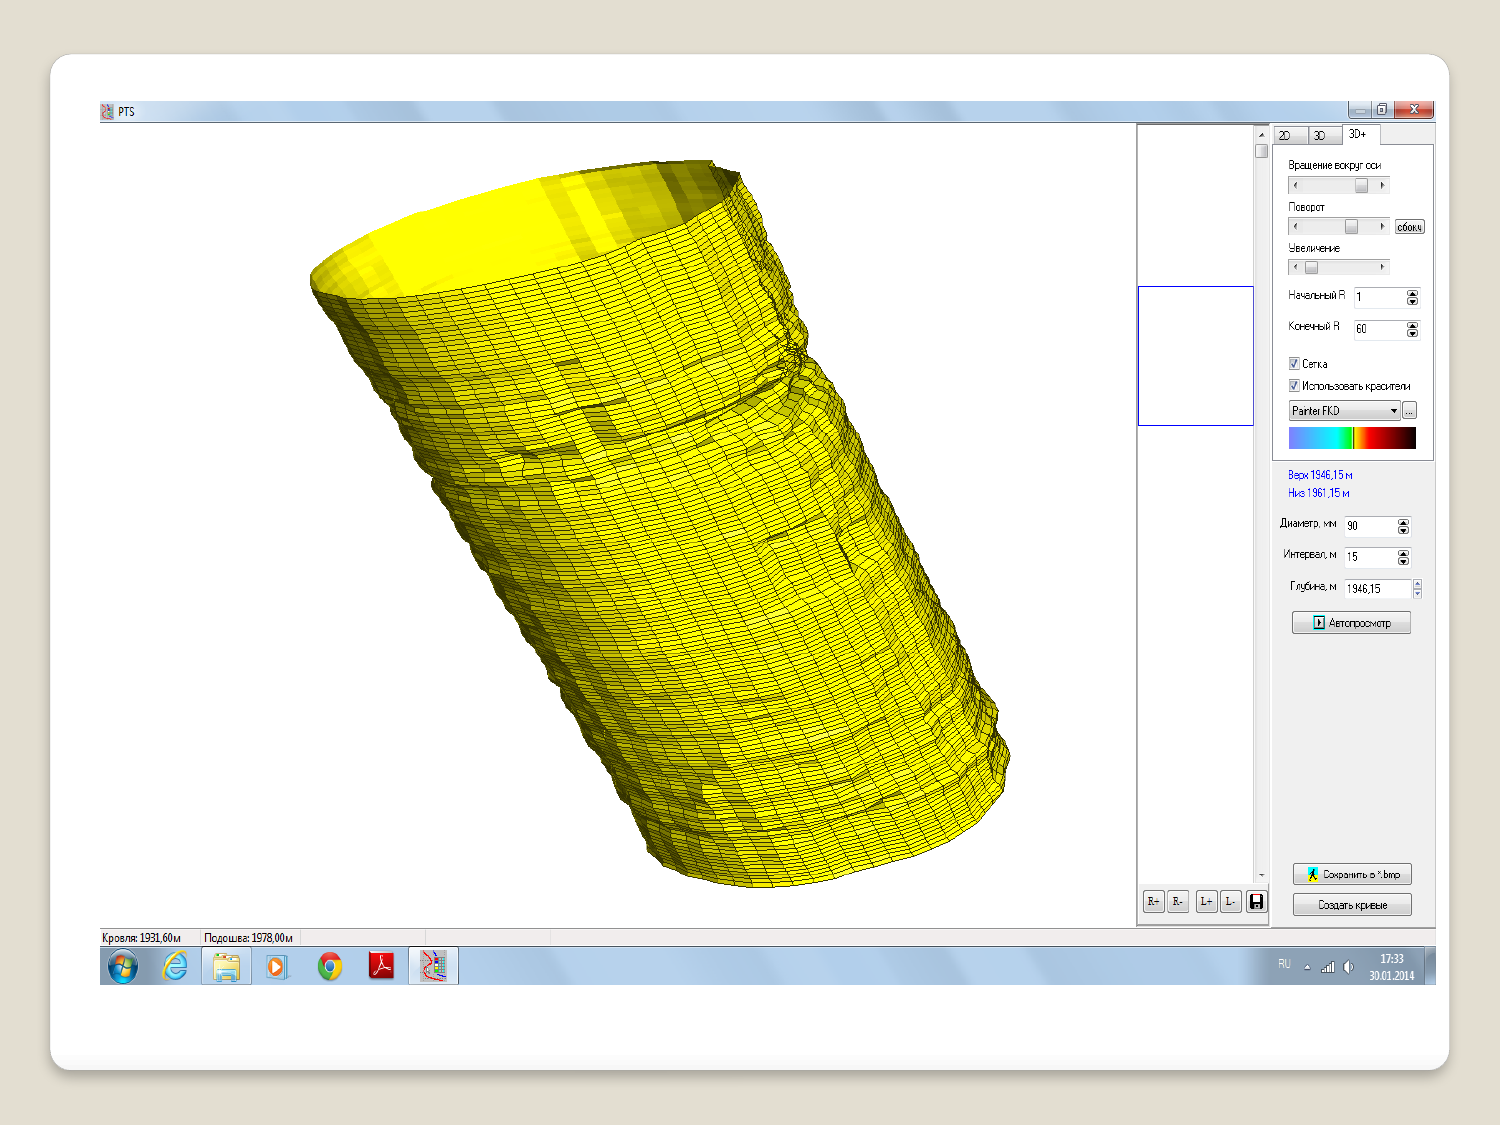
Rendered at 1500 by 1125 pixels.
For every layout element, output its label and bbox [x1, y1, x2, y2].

picture [100, 101, 1436, 985]
